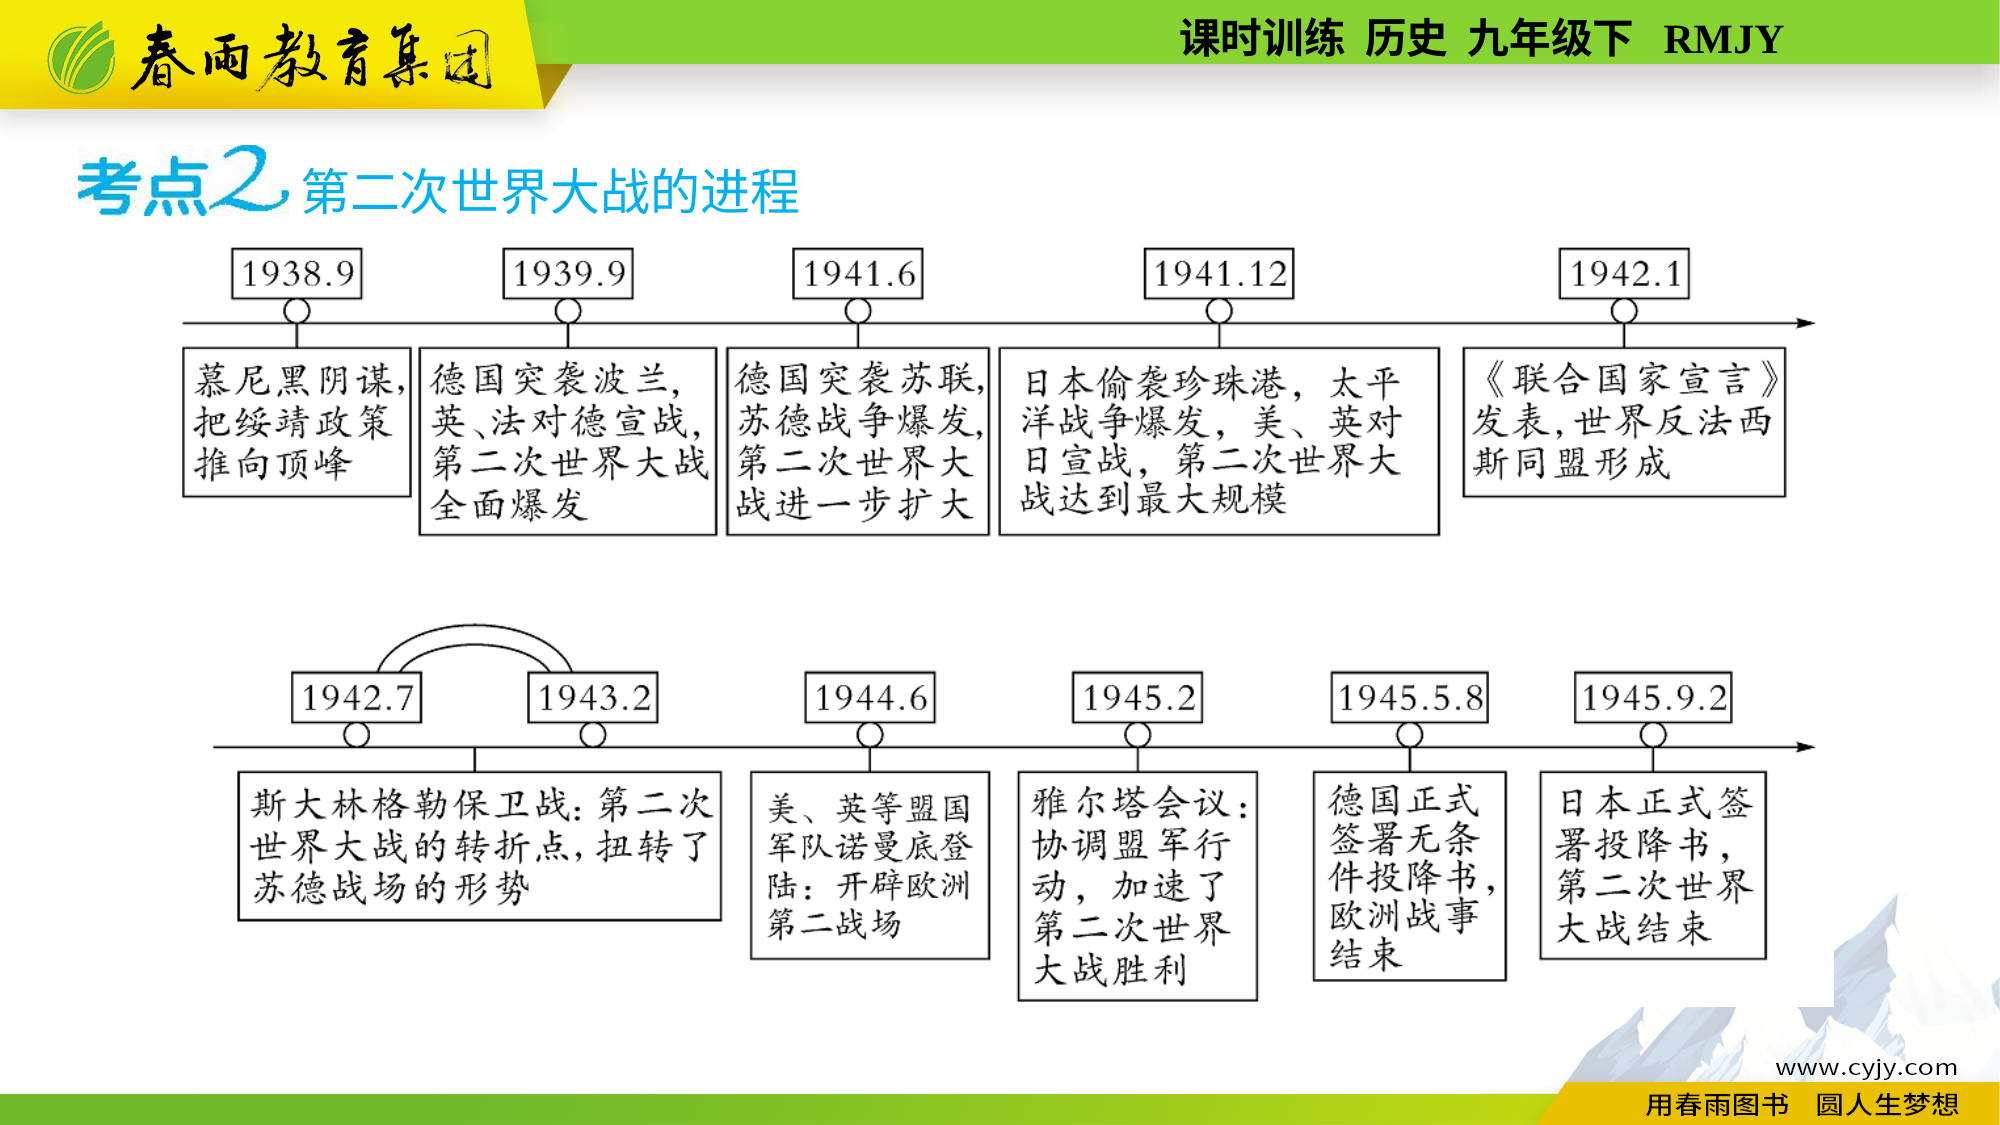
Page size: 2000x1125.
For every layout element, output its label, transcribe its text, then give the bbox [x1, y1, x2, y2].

list 第二次世界大战的进程 [59, 122, 1944, 217]
picture [0, 0, 2000, 1125]
